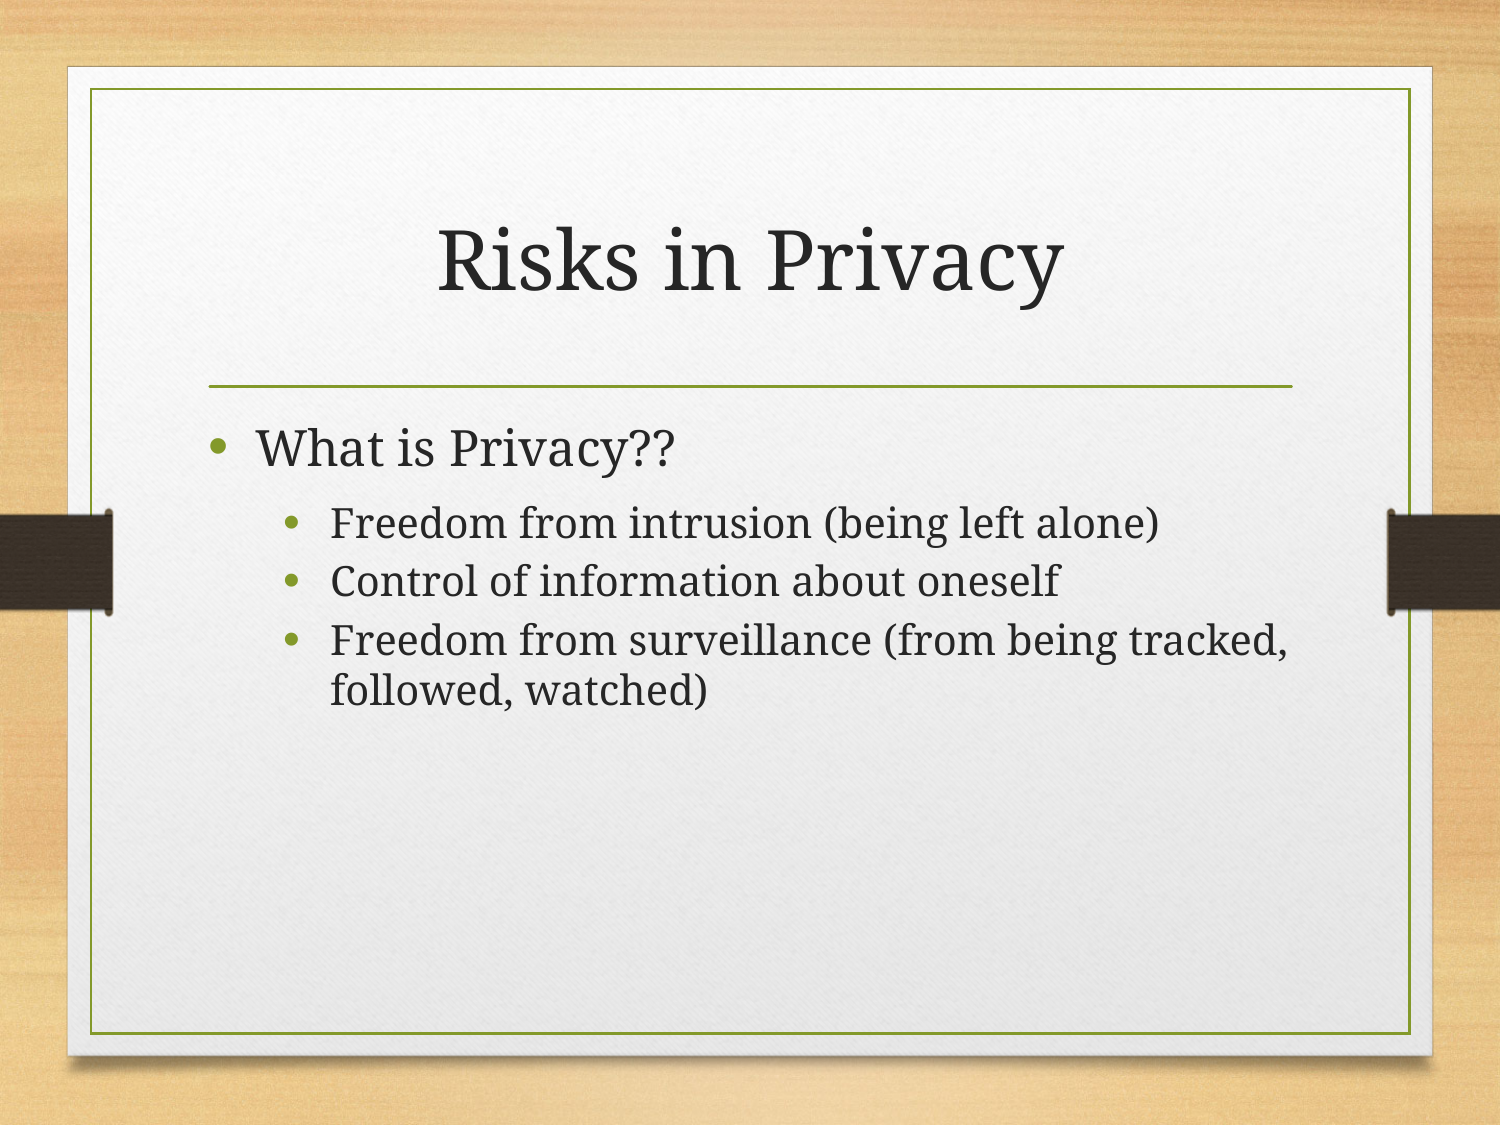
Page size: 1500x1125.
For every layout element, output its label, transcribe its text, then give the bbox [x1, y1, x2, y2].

picture [0, 0, 1500, 1125]
title Risks in Privacy [193, 150, 1309, 365]
list What is Privacy?? Freedom from intrusion (being left alone) Control of information about oneself Freedom from surveillance (from being tracked, followed, watched) [193, 408, 1309, 974]
